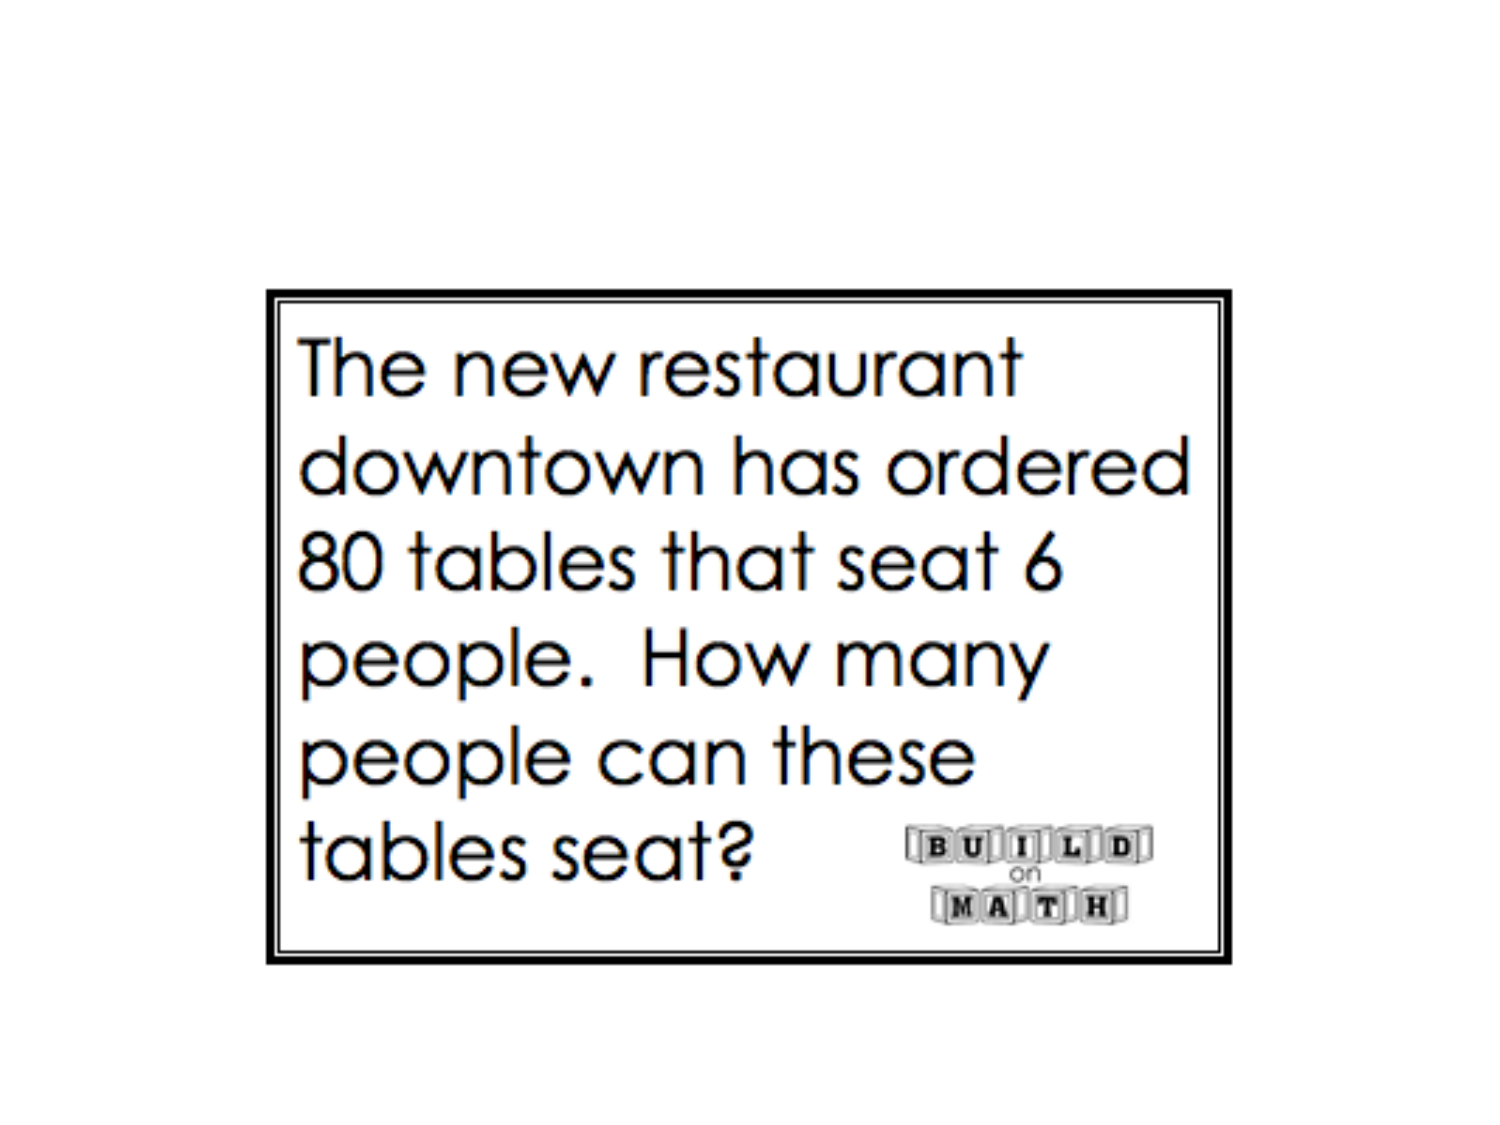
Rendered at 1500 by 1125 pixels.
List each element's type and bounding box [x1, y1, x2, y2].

list [74, 262, 1426, 1006]
